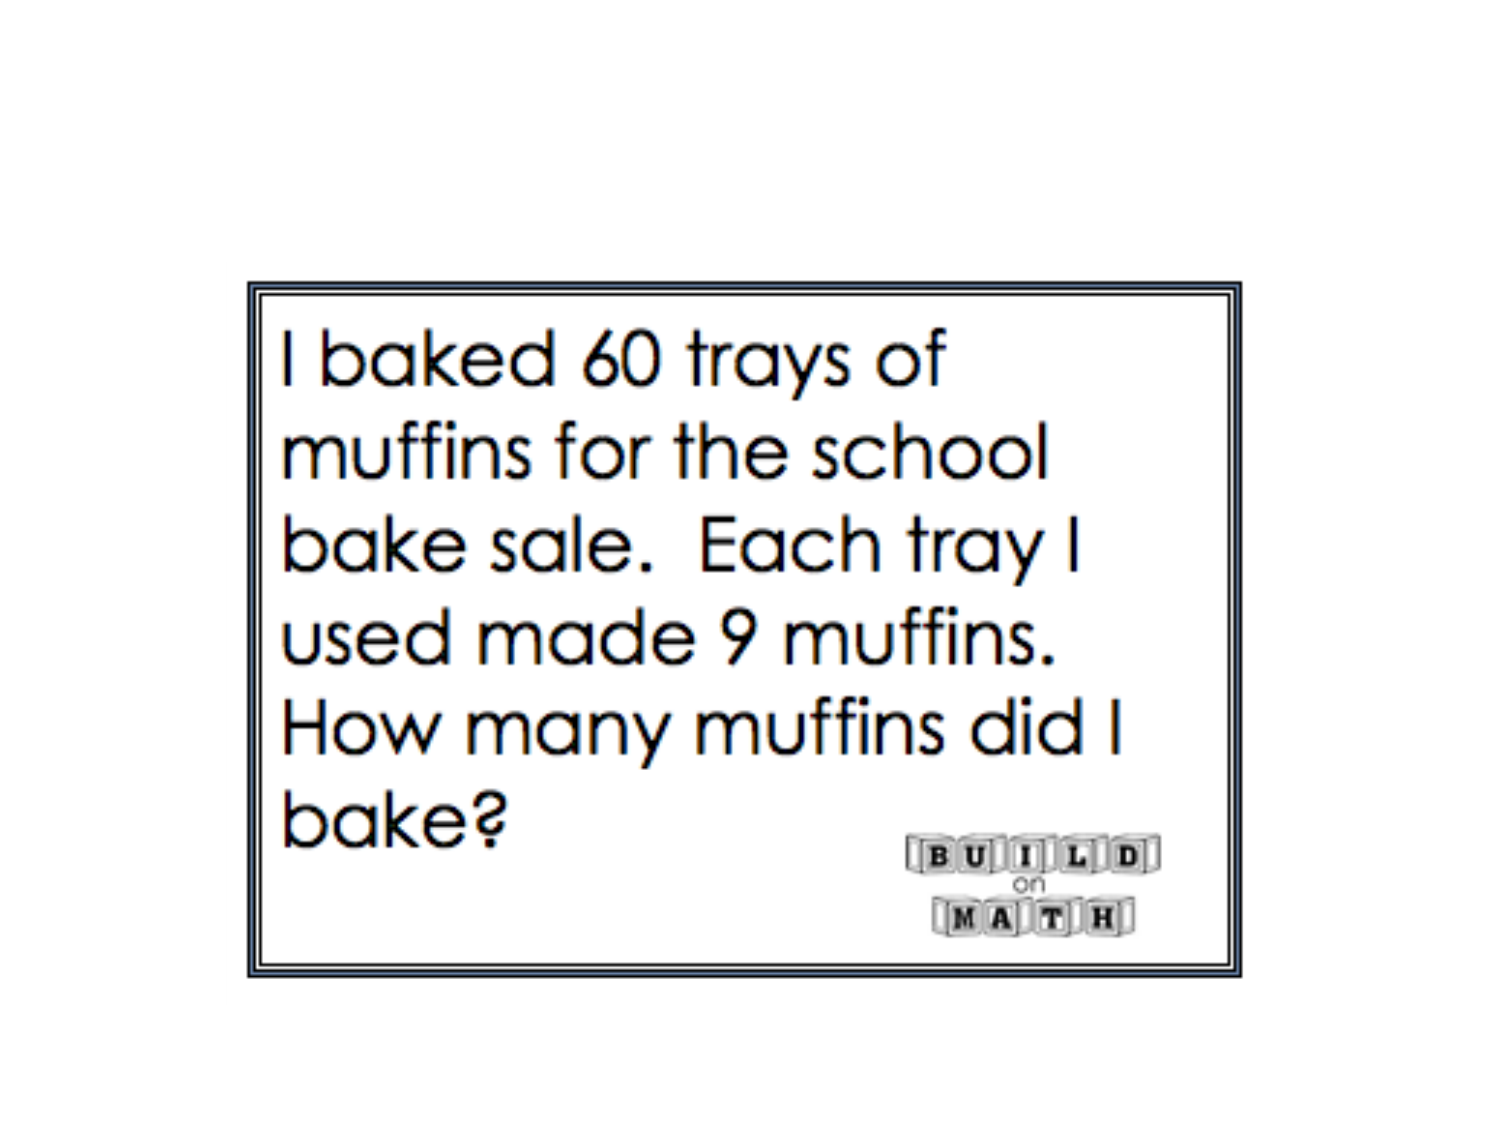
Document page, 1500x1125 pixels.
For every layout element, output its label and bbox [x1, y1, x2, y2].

list [74, 262, 1426, 1006]
